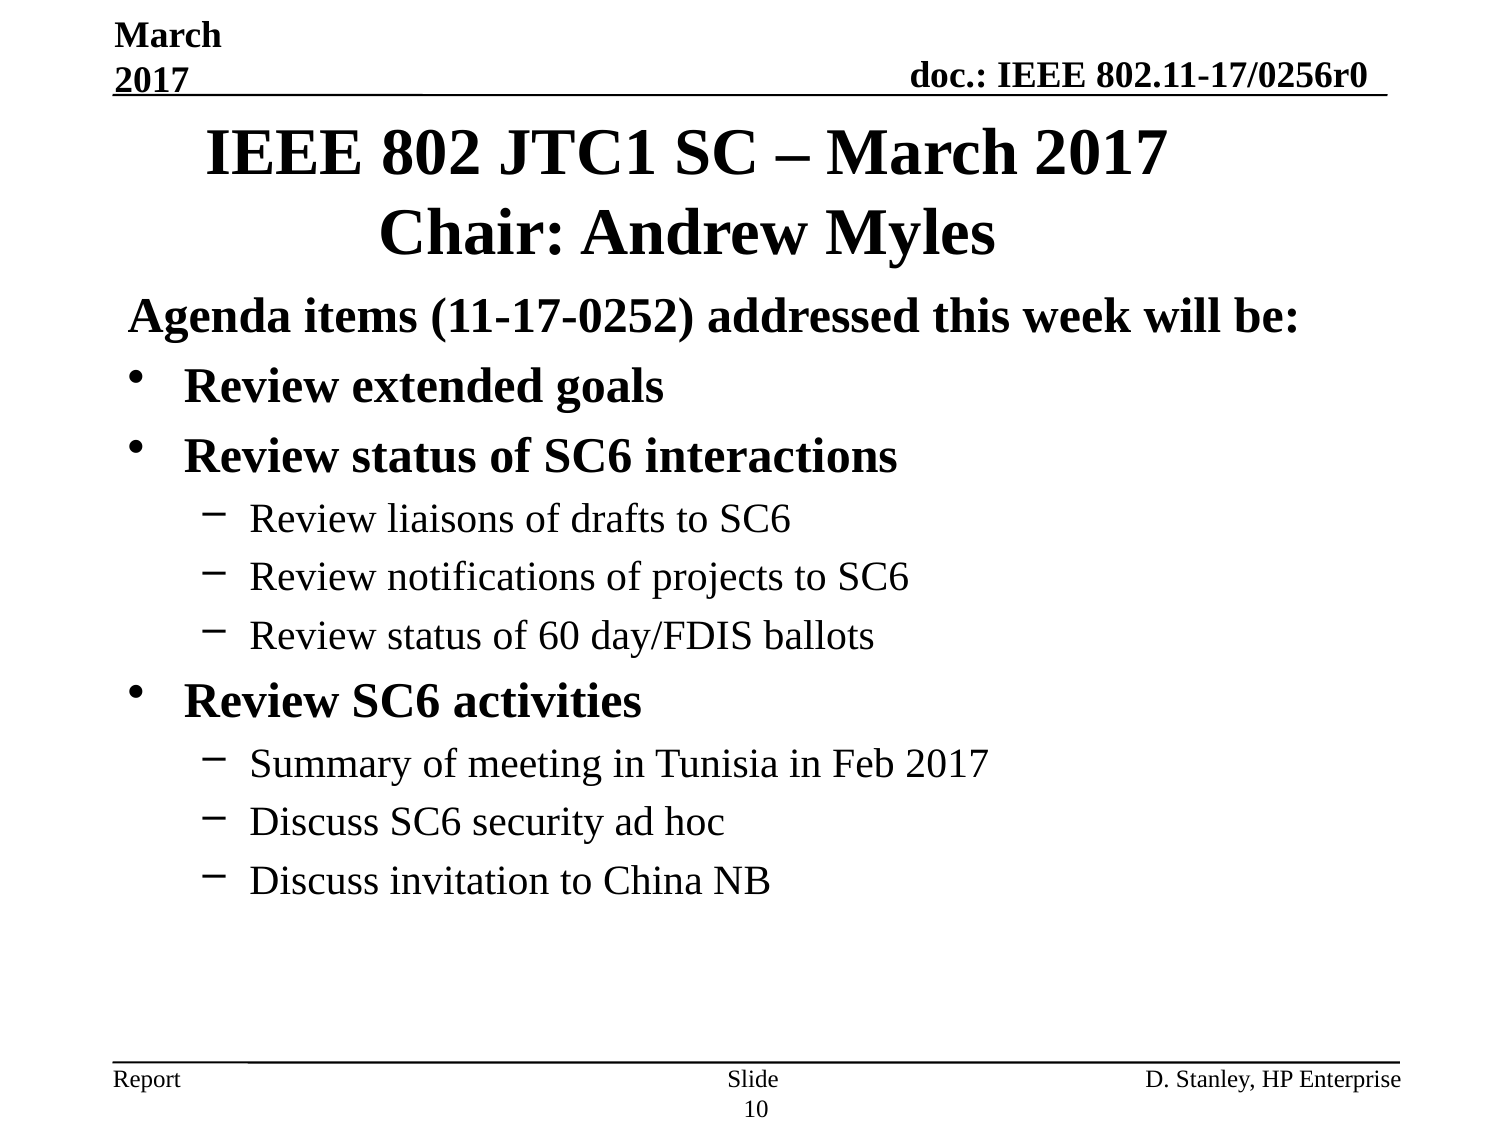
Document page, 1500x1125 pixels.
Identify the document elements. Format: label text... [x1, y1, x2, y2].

title IEEE 802 JTC1 SC – March 2017 Chair: Andrew Myles [50, 99, 1325, 275]
slide_number Slide 10 [720, 1063, 792, 1093]
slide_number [114, 54, 274, 99]
list Agenda items (11-17-0252) addressed this week will be: Review extended goals Review status of SC6 interactions Review liaisons of drafts to SC6 Review notifications of projects to SC6 Review status of 60 day/FDIS ballots Review SC6 activities Summary of meeting in Tunisia in Feb 2017 Discuss SC6 security ad hoc Discuss invitation to China NB [112, 275, 1463, 1063]
footer D. Stanley, HP Enterprise [1034, 1063, 1402, 1093]
